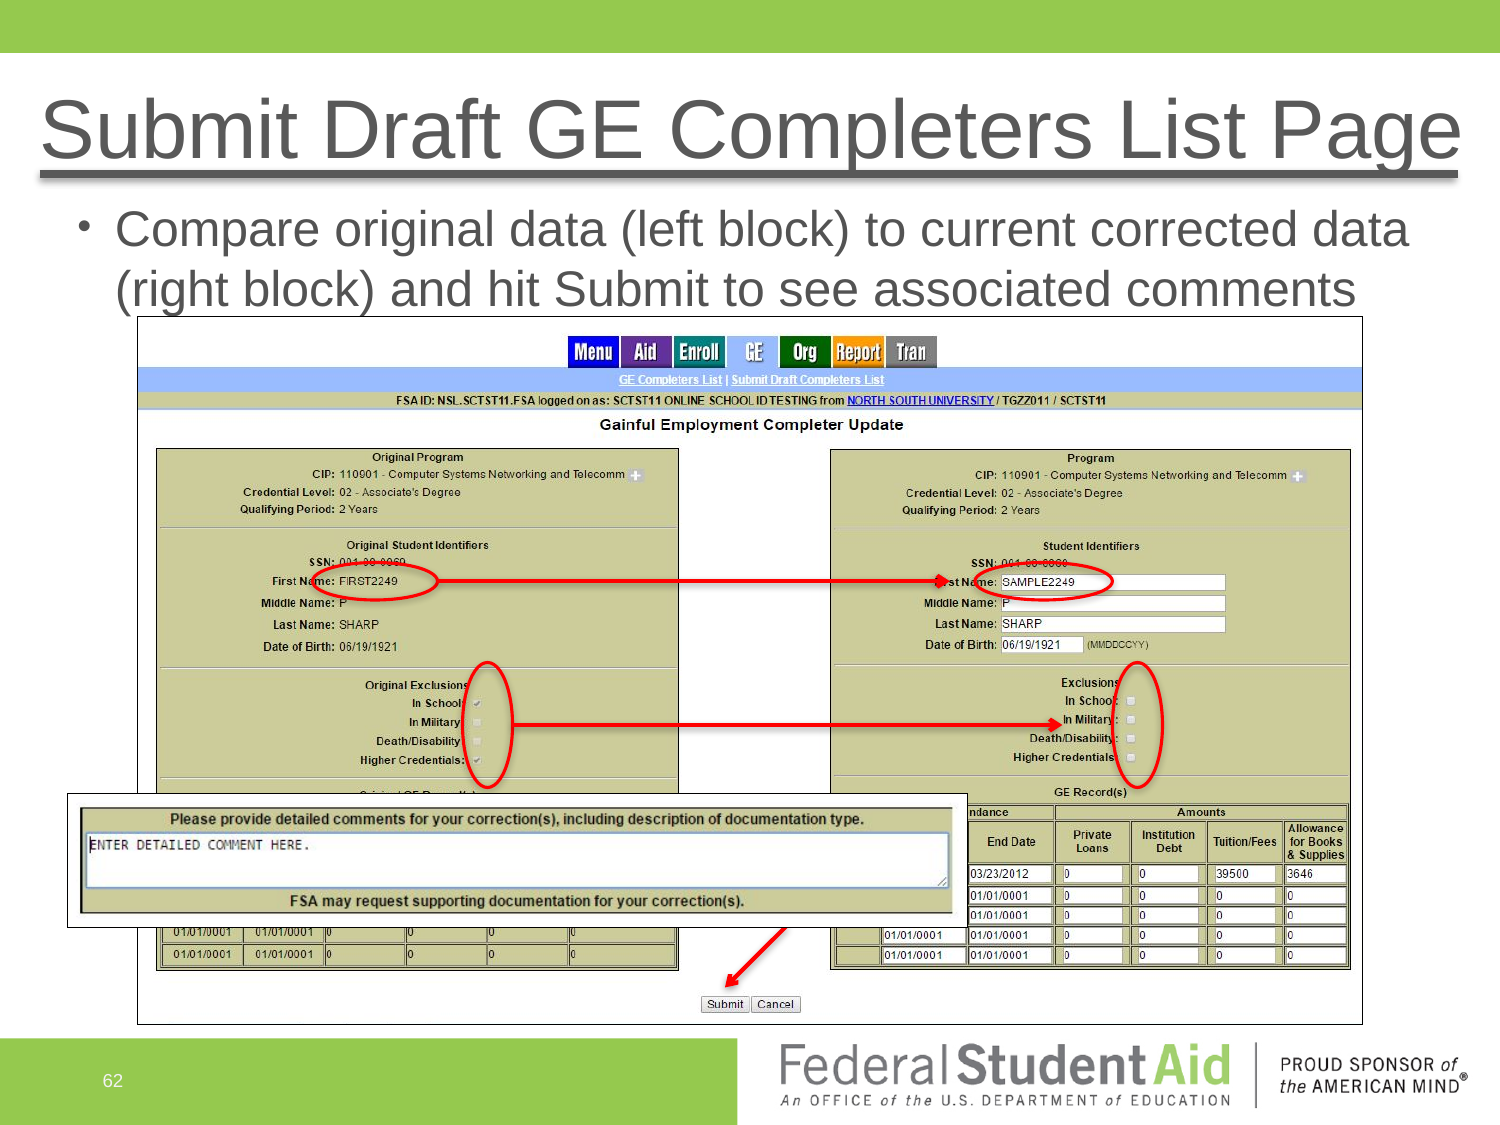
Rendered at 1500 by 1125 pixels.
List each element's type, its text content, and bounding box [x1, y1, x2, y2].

list Compare original data (left block) to current corrected data (right block) and hit Submit to see associated comments [62, 188, 1438, 932]
slide_number 62 [87, 1050, 438, 1110]
picture [67, 316, 1488, 1125]
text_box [724, 936, 788, 988]
title Submit Draft GE Completers List Page [24, 67, 1488, 175]
